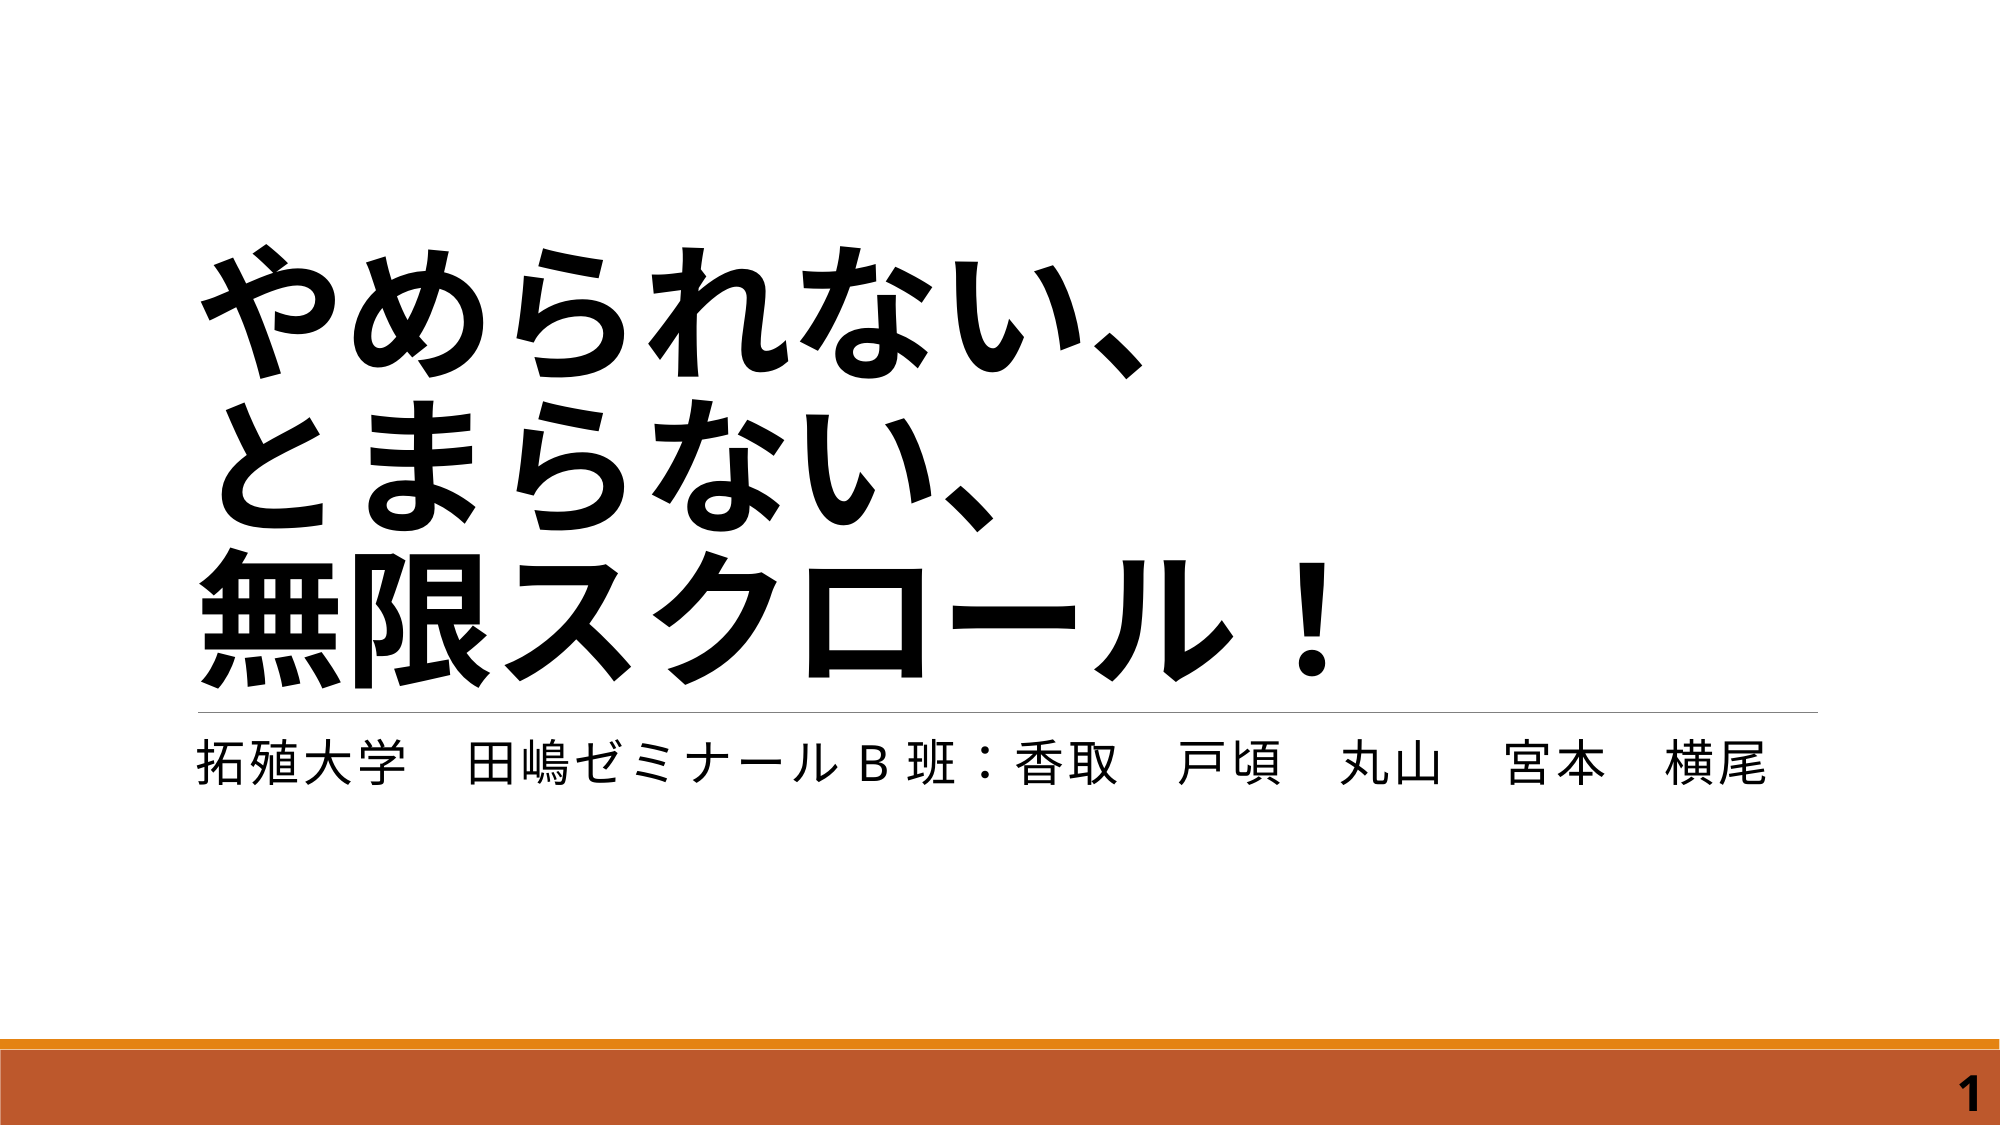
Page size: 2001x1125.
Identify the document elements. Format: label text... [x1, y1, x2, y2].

subtitle 拓殖大学 田嶋ゼミナールB班：香取 戸頃 丸山 宮本 横尾 [180, 730, 1831, 919]
slide_number 1 [1793, 1065, 2000, 1125]
title やめられない、 とまらない、 無限スクロール！ [180, 128, 1828, 714]
